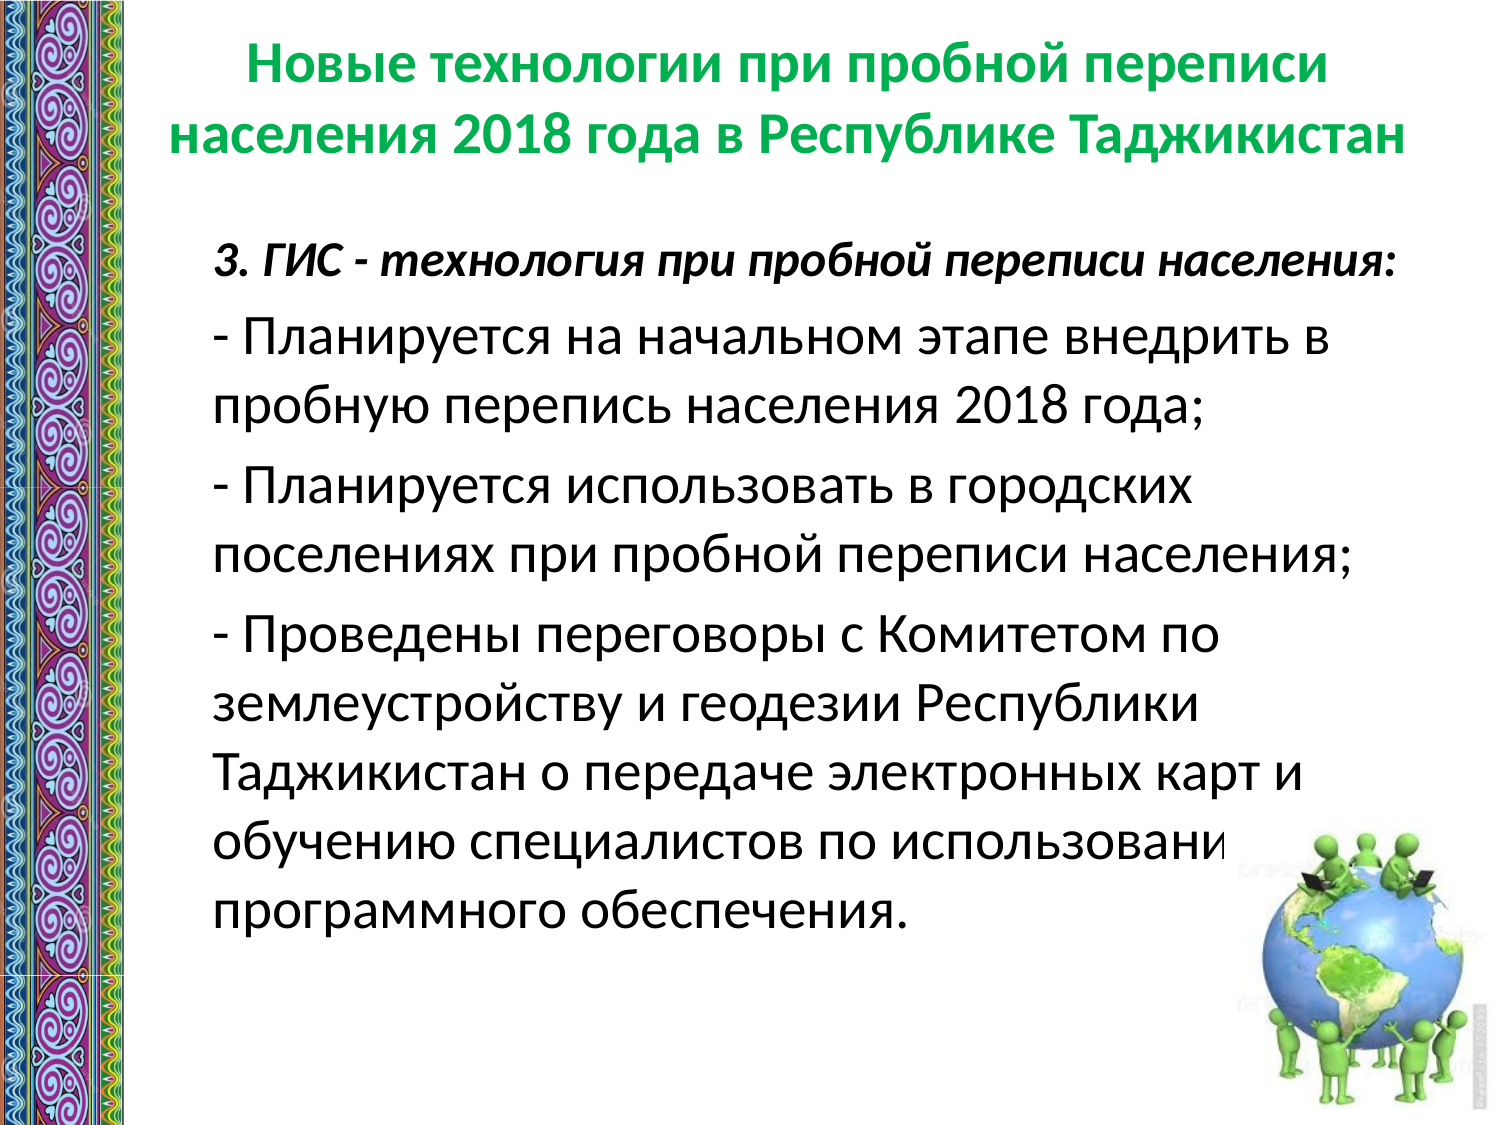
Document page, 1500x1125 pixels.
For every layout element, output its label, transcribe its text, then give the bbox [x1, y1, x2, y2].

picture [1224, 820, 1494, 1114]
title Новые технологии при пробной переписи населения 2018 года в Республике Таджикистан [152, 11, 1425, 178]
list 3. ГИС - технология при пробной переписи населения: - Планируется на начальном этапе внедрить в пробную перепись населения 2018 года; - Планируется использовать в городских поселениях при пробной переписи населения; - Проведены переговоры с Комитетом по землеустройству и геодезии Республики Таджикистан о передаче электронных карт и обучению специалистов по использованию программного обеспечения. [140, 218, 1425, 961]
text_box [0, 0, 125, 1125]
